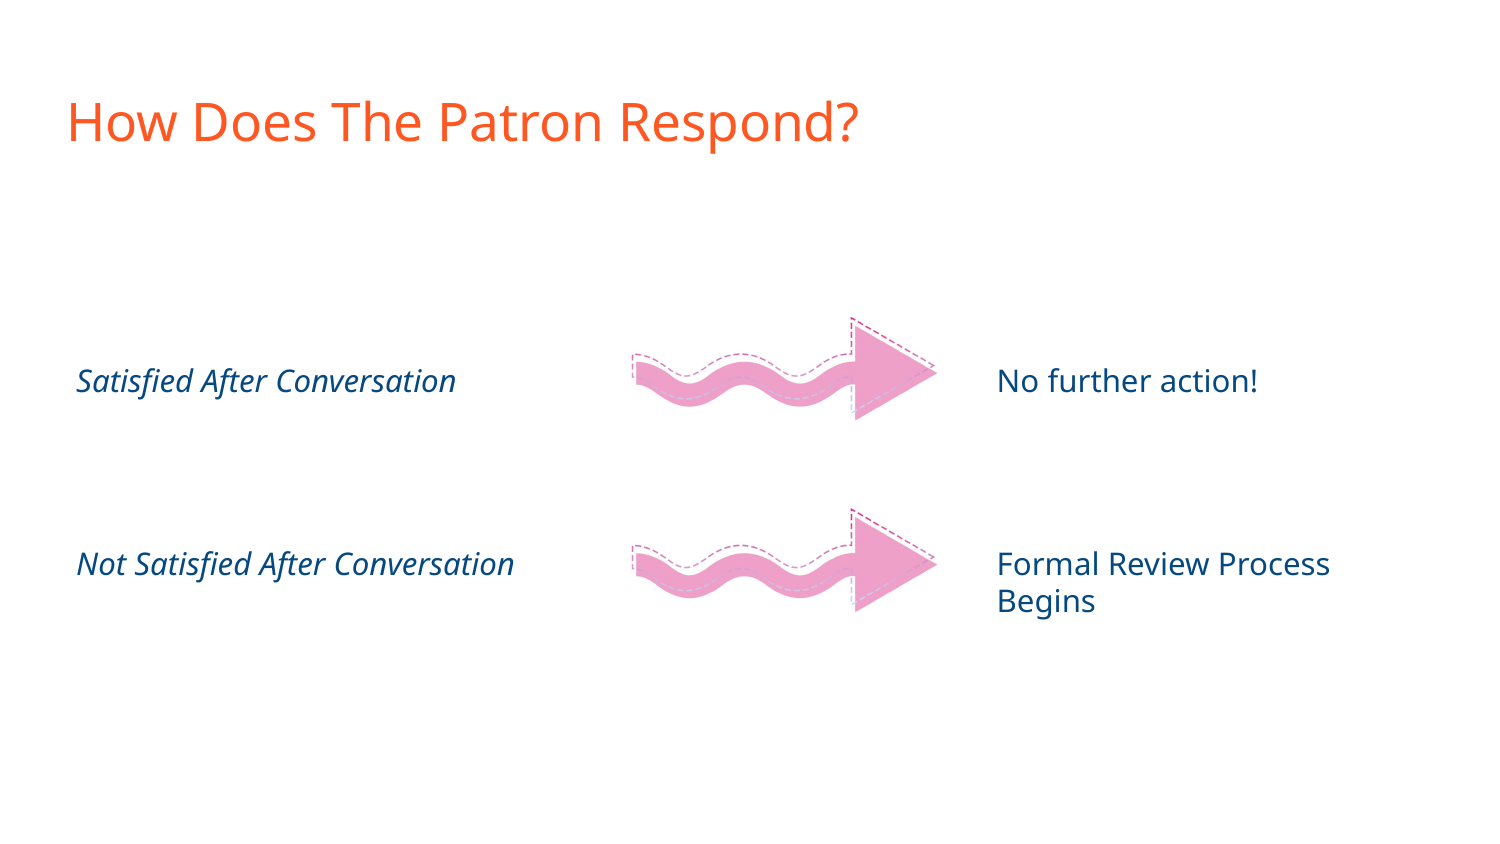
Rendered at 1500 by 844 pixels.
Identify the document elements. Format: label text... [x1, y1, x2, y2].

title How Does The Patron Respond? [51, 72, 1449, 167]
text_box No further action! [985, 355, 1430, 400]
text_box Not Satisfied After Conversation [64, 538, 601, 583]
text_box Formal Review Process Begins [985, 538, 1430, 583]
text_box Satisfied After Conversation [64, 355, 601, 400]
picture [606, 239, 964, 689]
